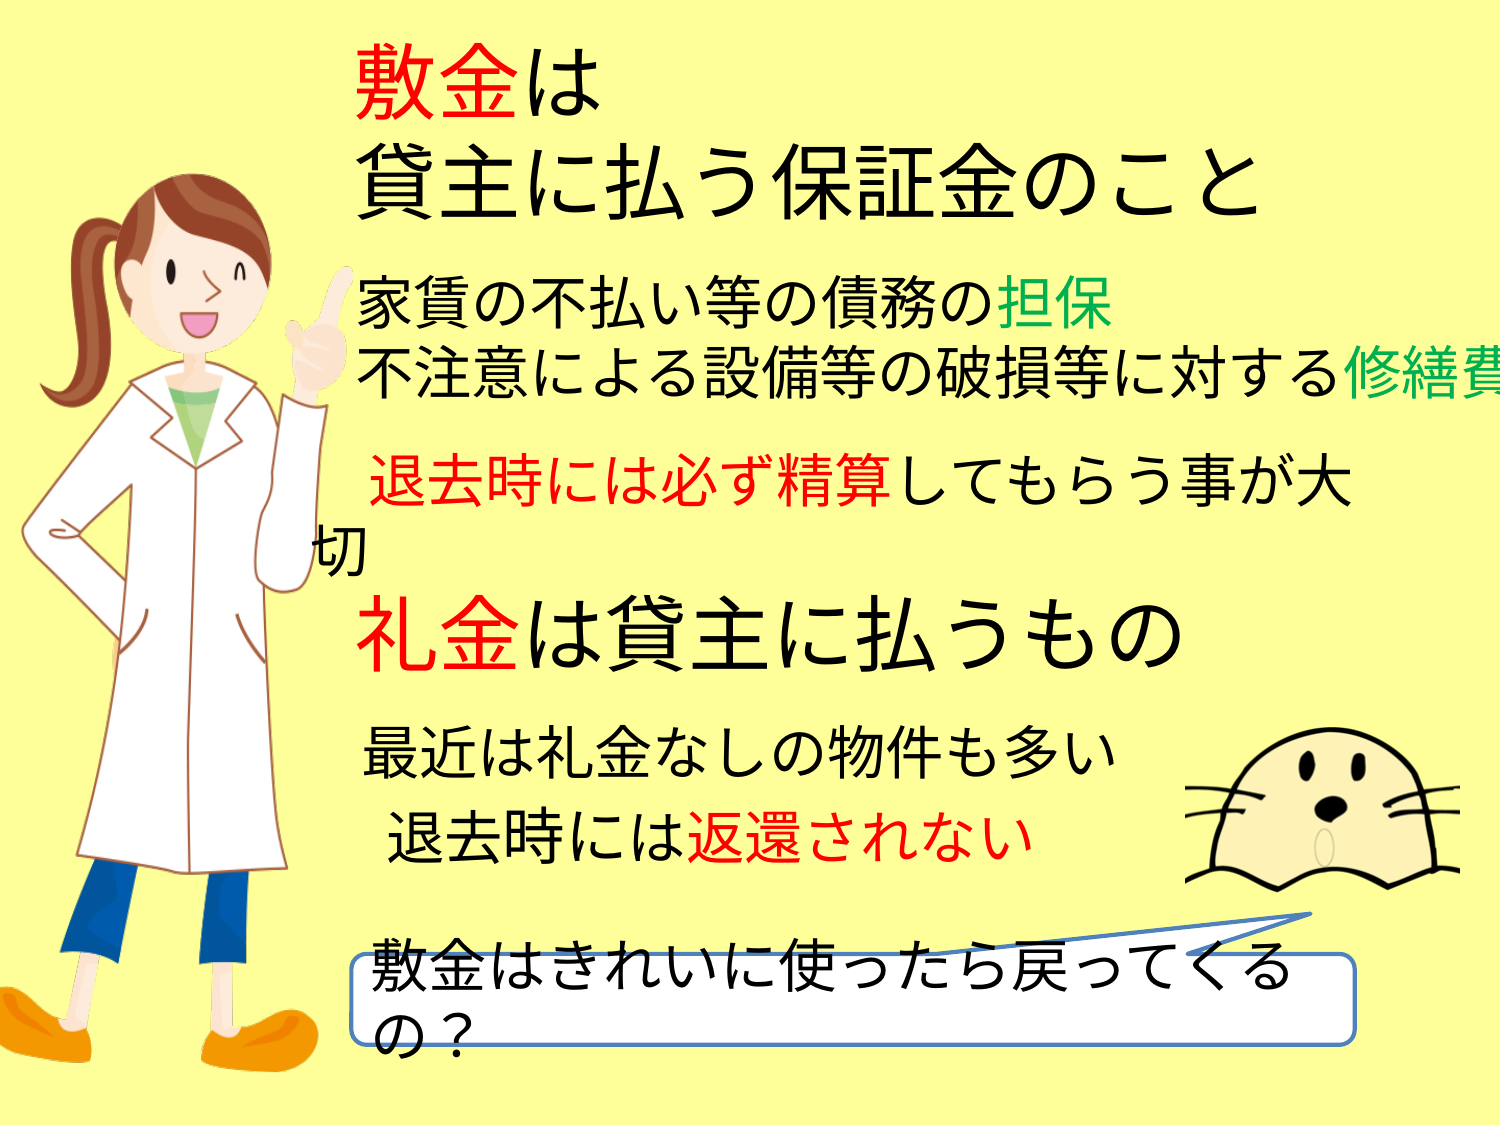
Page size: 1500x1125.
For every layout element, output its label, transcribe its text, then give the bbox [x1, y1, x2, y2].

text_box 最近は礼金なしの物件も多い [368, 708, 1218, 794]
table_cell [400, 1047, 419, 1058]
table_cell [453, 1050, 459, 1057]
table_cell [556, 941, 591, 951]
table_cell [405, 939, 426, 951]
table_cell [1252, 944, 1280, 951]
table_cell [378, 1047, 394, 1054]
table_cell [444, 938, 470, 951]
table_cell [914, 941, 929, 951]
table_cell [972, 942, 989, 947]
picture [0, 160, 363, 1095]
picture [1185, 727, 1460, 897]
text_box 敷金はきれいに使ったら戻ってくるの？ [368, 911, 1357, 1047]
table_cell [374, 939, 400, 951]
text_box 家賃の不払い等の債務の担保 不注意による設備等の破損等に対する修繕費 [368, 189, 1500, 414]
table_cell [797, 939, 834, 951]
table_cell [496, 943, 501, 951]
table_cell [620, 941, 625, 951]
text_box 退去時には必ず精算してもらう事が大切 [368, 436, 1378, 592]
text_box 礼金は貸主に払うもの [368, 574, 1344, 690]
table_cell [789, 939, 797, 951]
text_box 敷金は 貸主に払う保証金のこと [339, 22, 1296, 189]
text_box 退去時には返還されない [368, 789, 1154, 879]
